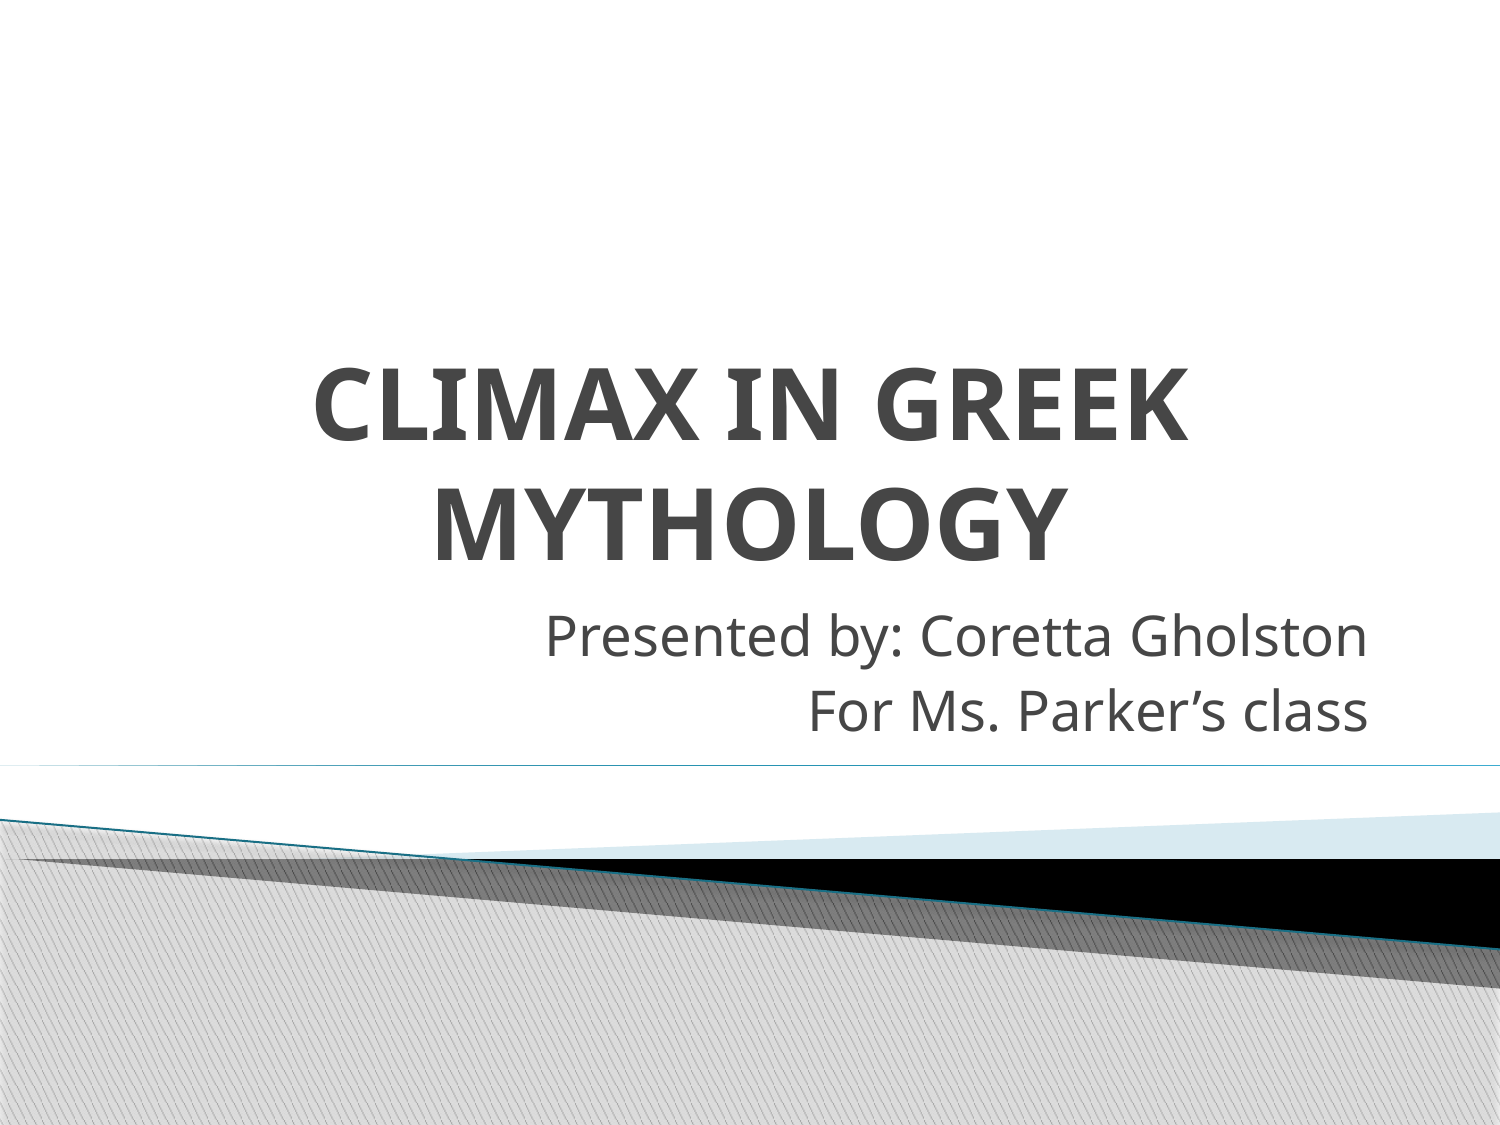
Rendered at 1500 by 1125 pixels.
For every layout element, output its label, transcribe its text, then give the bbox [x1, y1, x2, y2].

title CLIMAX IN GREEK MYTHOLOGY [112, 287, 1388, 588]
subtitle Presented by: Coretta Gholston For Ms. Parker’s class [112, 592, 1388, 790]
picture [5, 859, 1500, 989]
